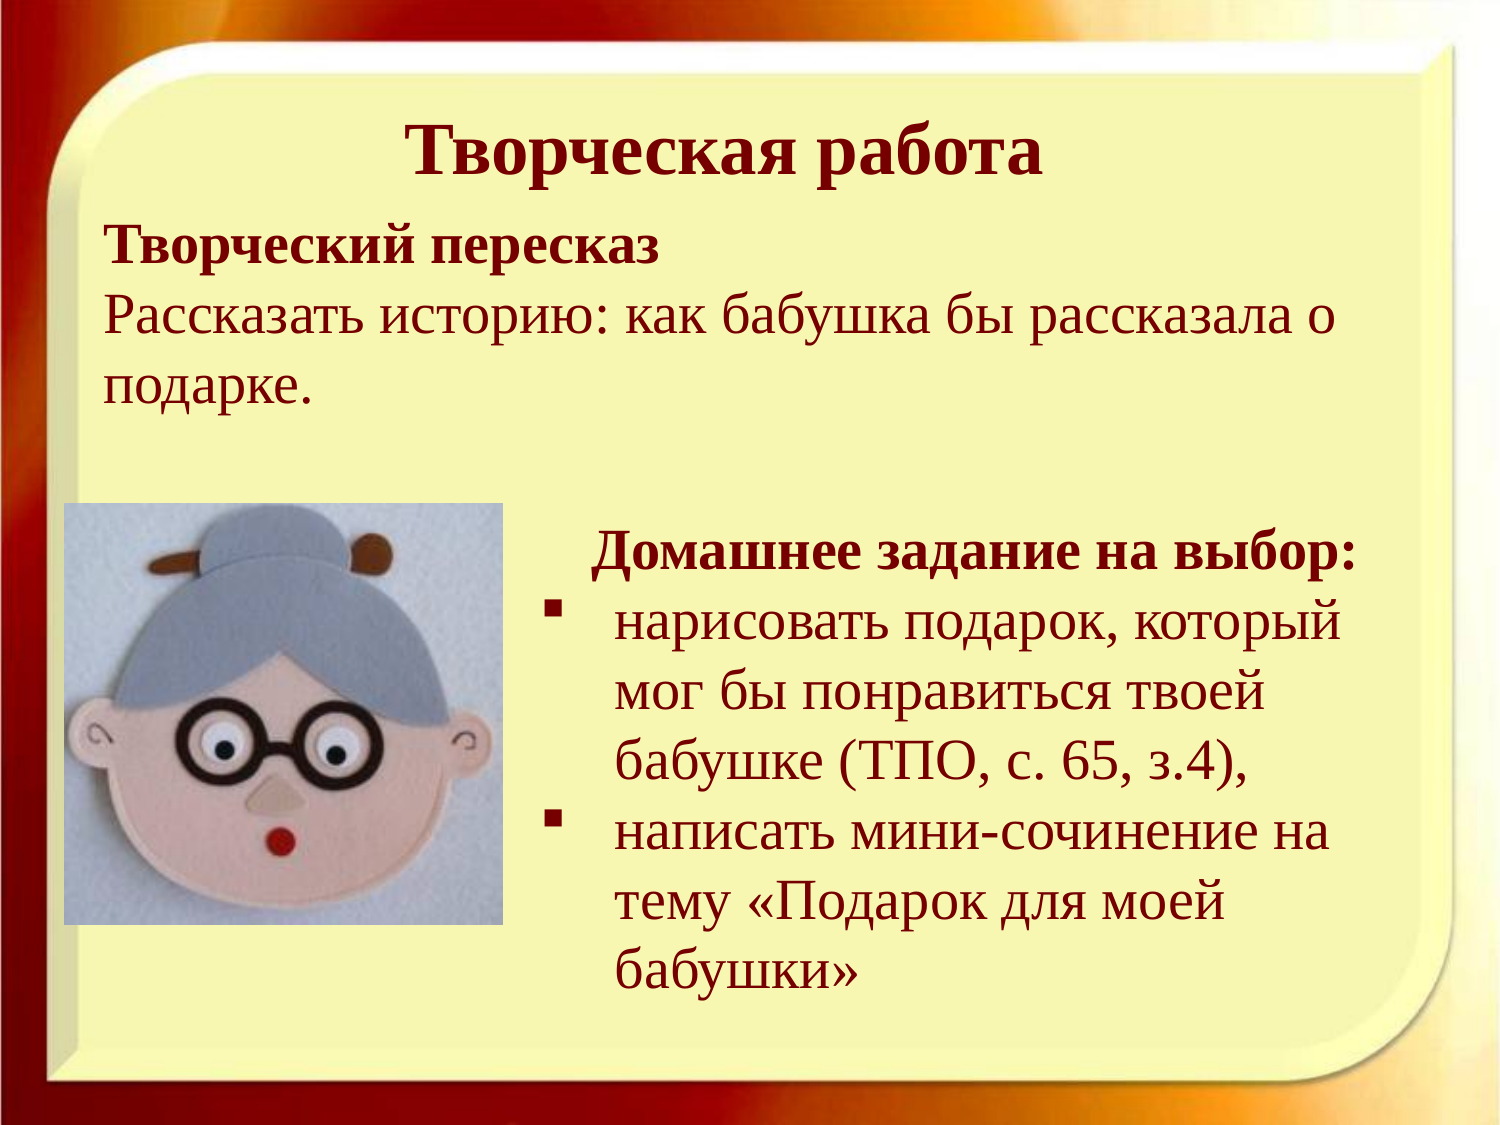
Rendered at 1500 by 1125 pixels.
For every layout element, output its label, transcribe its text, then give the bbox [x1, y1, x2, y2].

text_box Домашнее задание на выбор: нарисовать подарок, который мог бы понравиться твоей бабушке (ТПО, с. 65, з.4), написать мини-сочинение на тему «Подарок для моей бабушки» [525, 503, 1441, 1009]
text_box Творческий пересказ Рассказать историю: как бабушка бы рассказала о подарке. [88, 198, 1388, 423]
picture [0, 0, 1500, 1125]
text_box Творческая работа [389, 92, 1060, 198]
